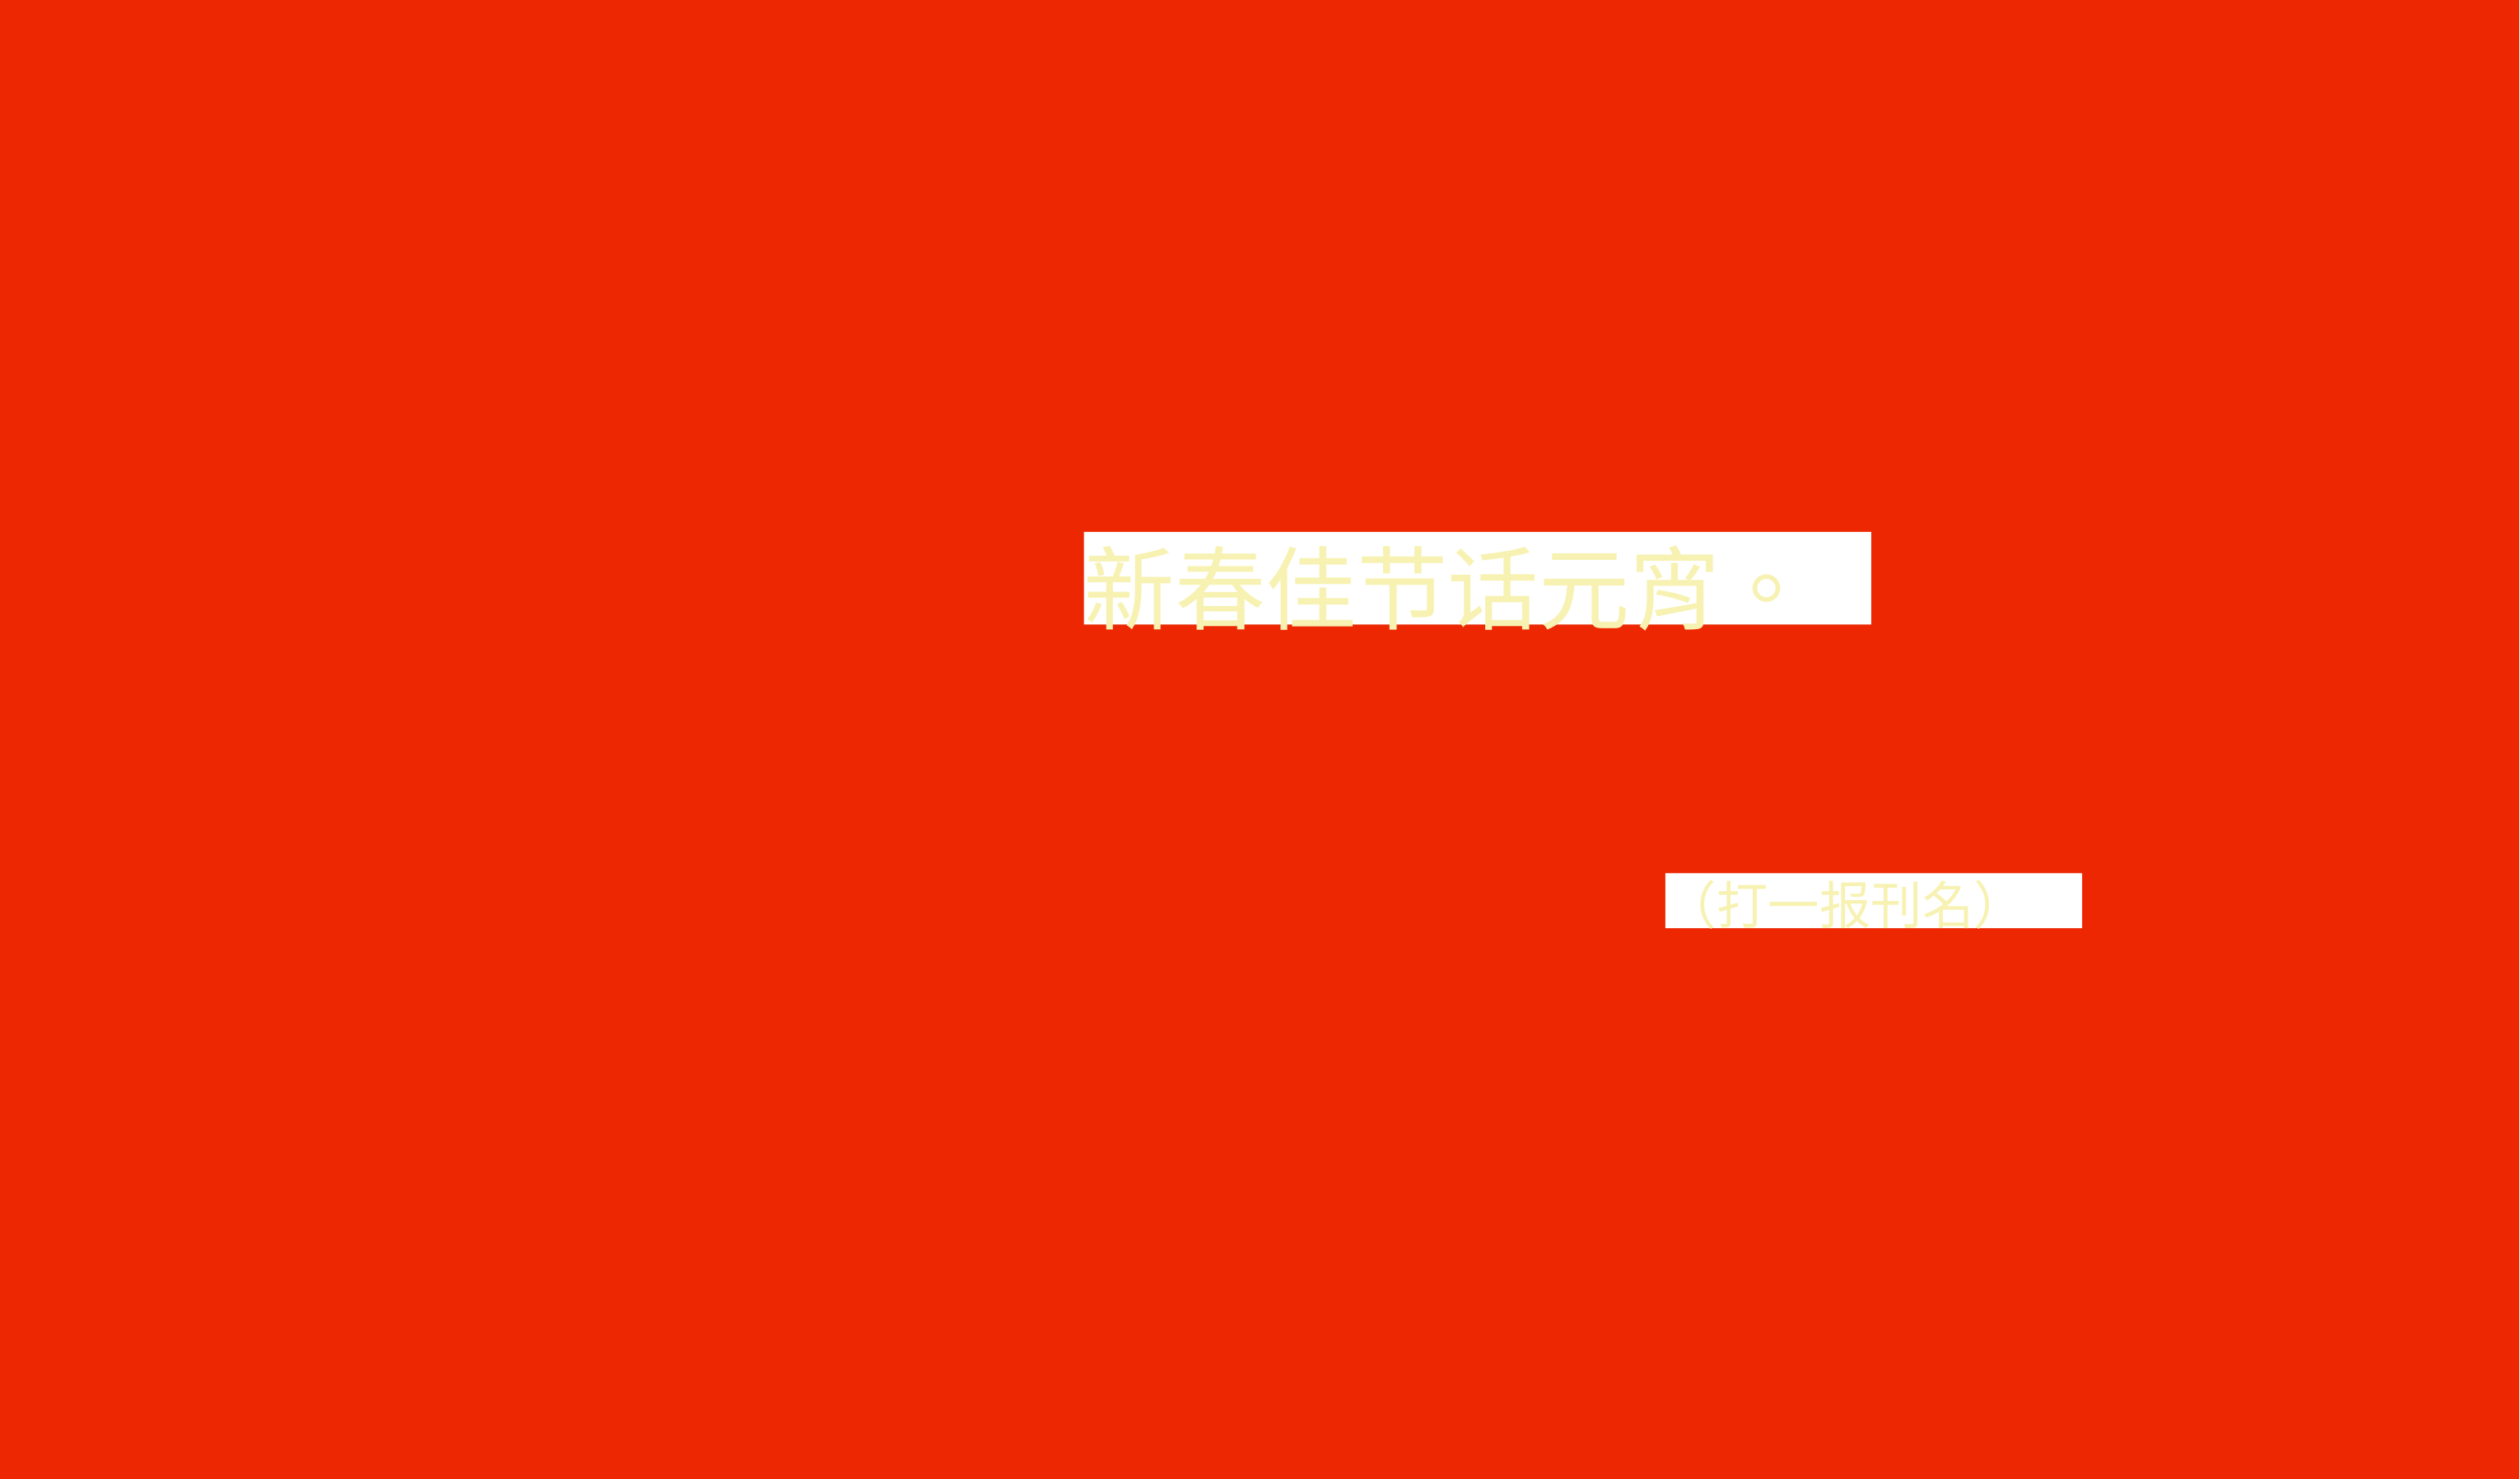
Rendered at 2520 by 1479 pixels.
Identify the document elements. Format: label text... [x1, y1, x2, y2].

text_box 新春佳节话元宵。 [1083, 531, 1871, 625]
text_box （打一报刊名） [1665, 873, 2083, 929]
